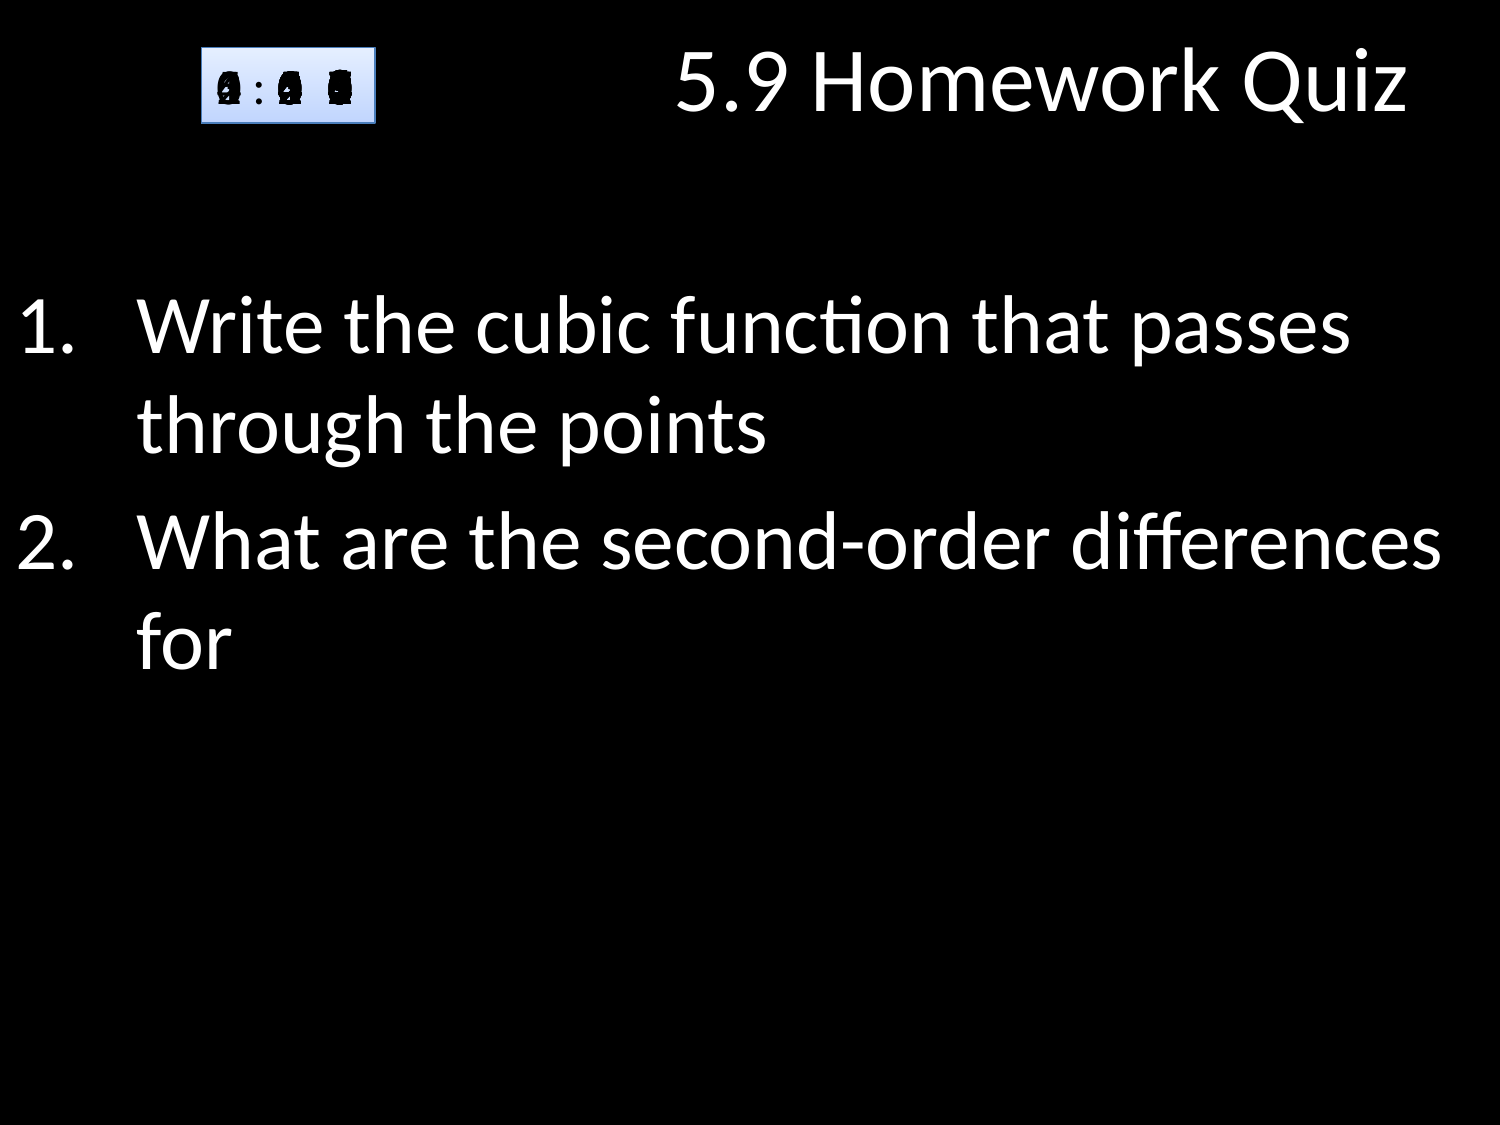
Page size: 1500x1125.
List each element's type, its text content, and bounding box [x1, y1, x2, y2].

title 5.9 Homework Quiz [75, 0, 1425, 150]
text_box 9 [312, 47, 363, 123]
text_box 0 [201, 47, 252, 123]
text_box [201, 47, 376, 124]
text_box : [252, 47, 262, 123]
text_box 0 [262, 47, 312, 123]
